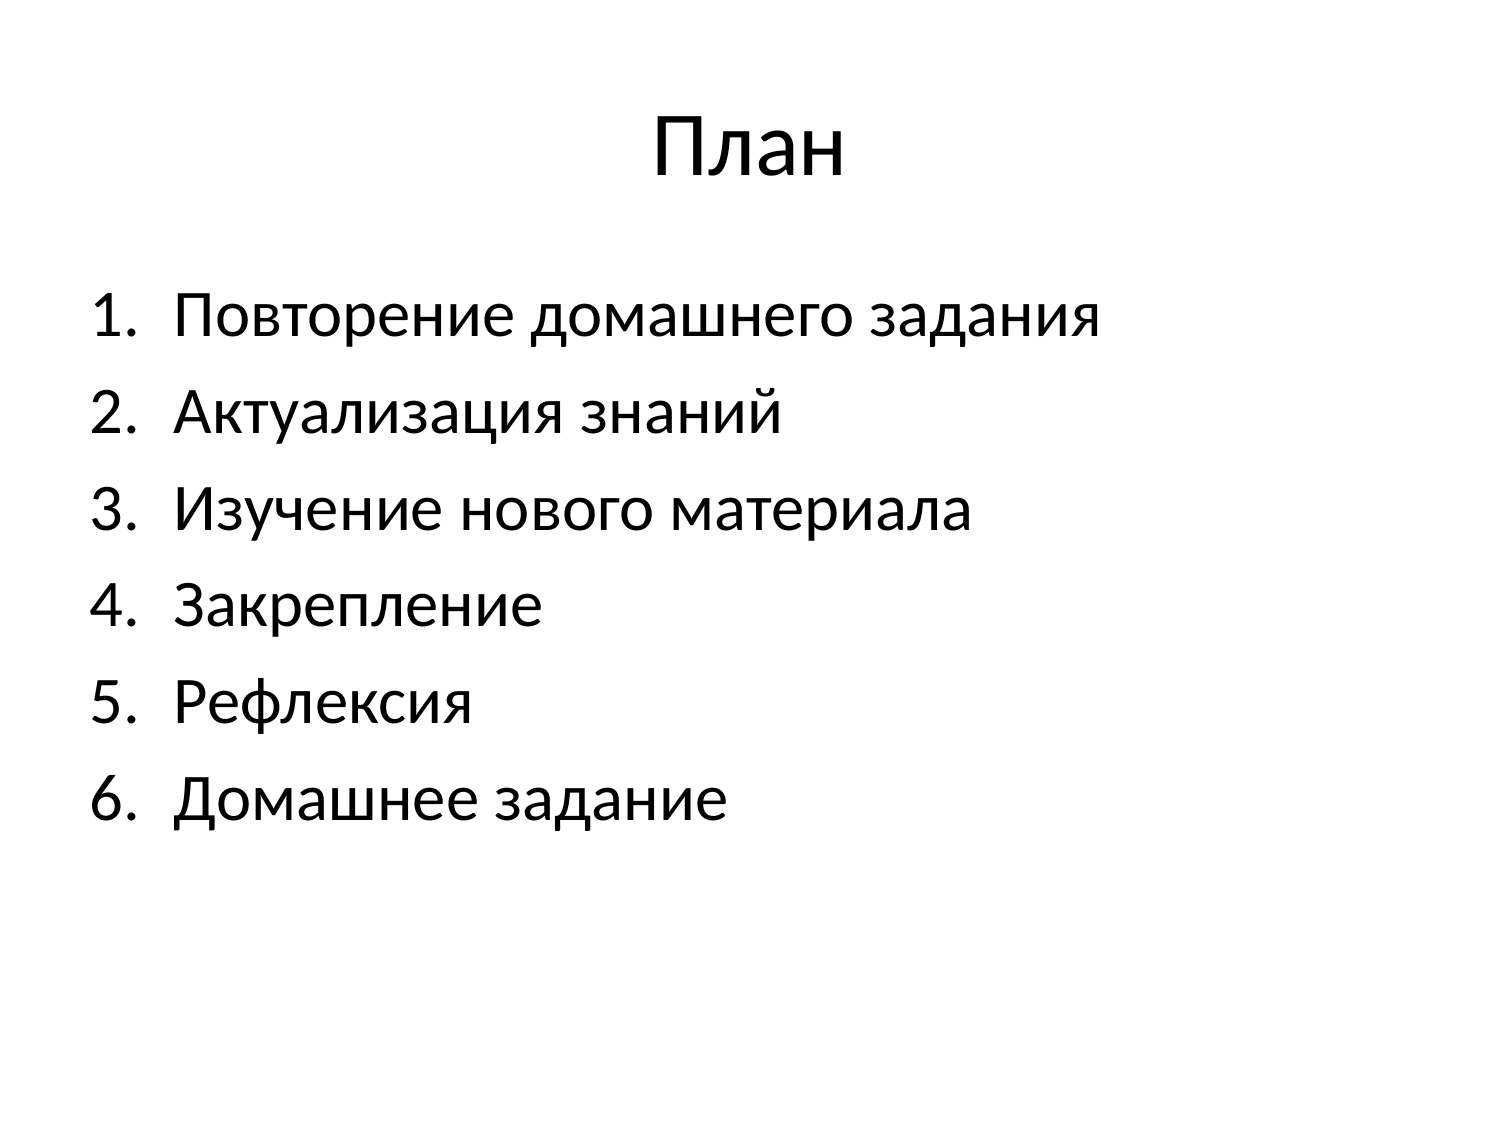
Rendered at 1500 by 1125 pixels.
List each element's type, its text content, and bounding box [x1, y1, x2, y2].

text_box План [74, 45, 1425, 233]
text_box Повторение домашнего задания Актуализация знаний Изучение нового материала Закрепление Рефлексия Домашнее задание [74, 262, 1425, 1005]
